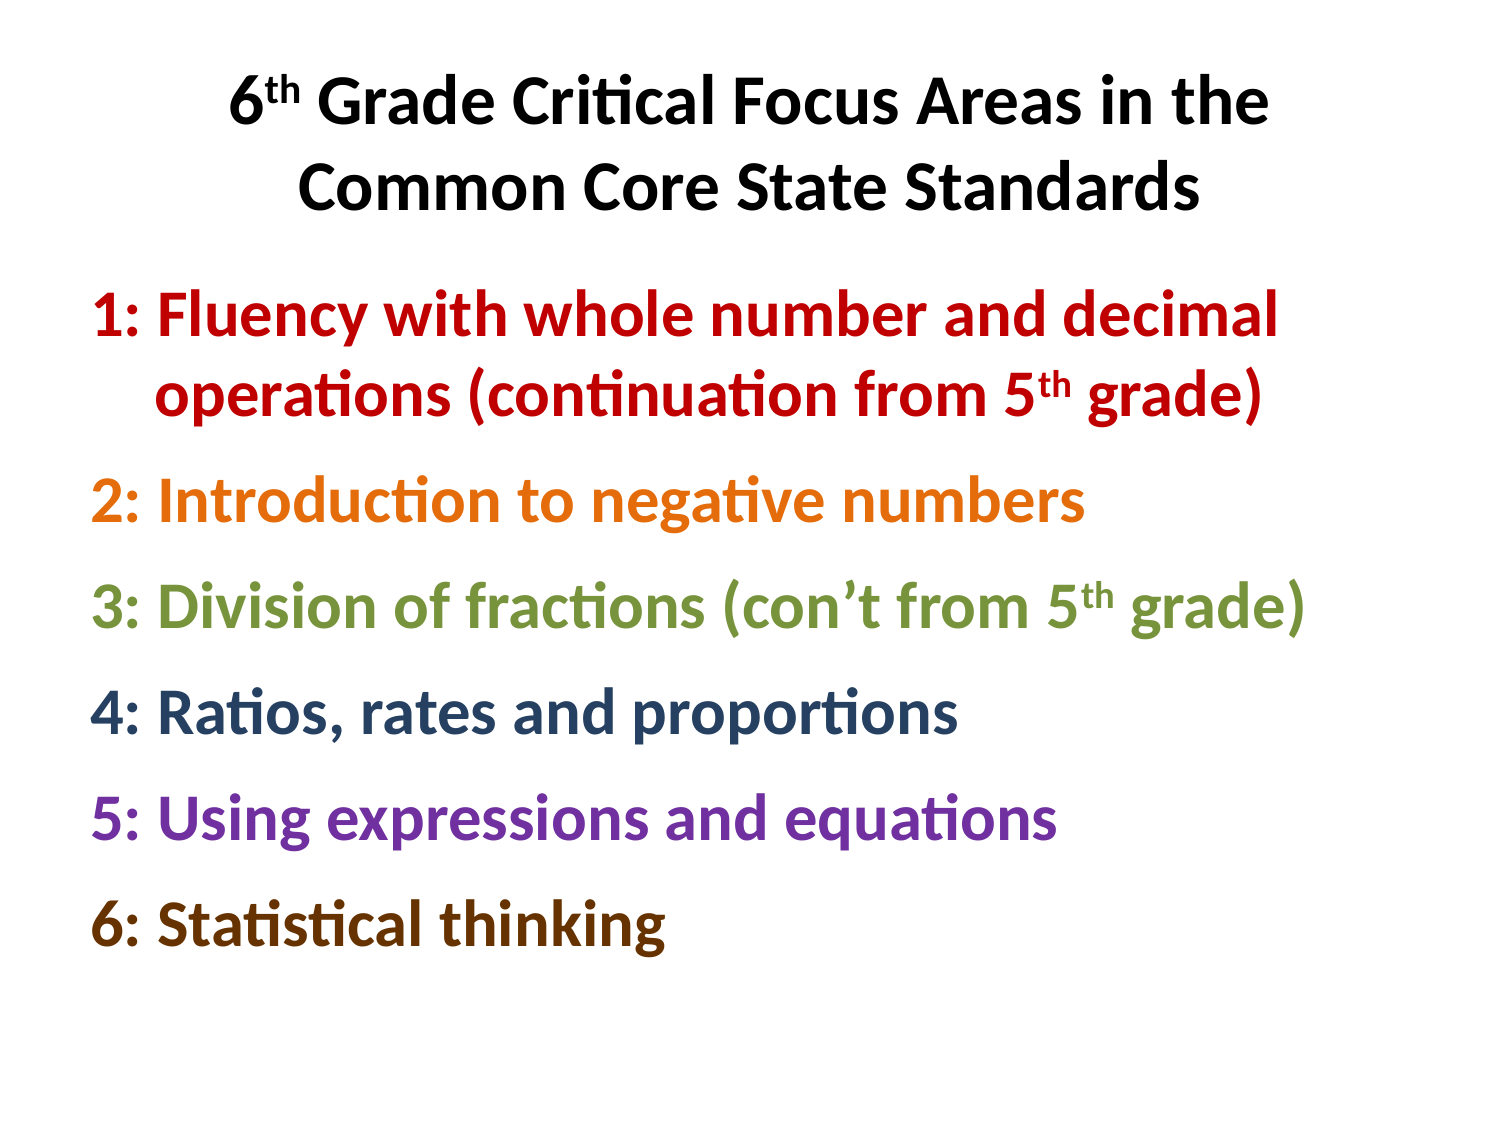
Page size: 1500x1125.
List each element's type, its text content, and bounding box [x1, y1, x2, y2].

title 6th Grade Critical Focus Areas in the Common Core State Standards [75, 45, 1425, 233]
list 1: Fluency with whole number and decimal operations (continuation from 5th grade) 2: Introduction to negative numbers 3: Division of fractions (con’t from 5th grade) 4: Ratios, rates and proportions 5: Using expressions and equations 6: Statistical thinking [75, 262, 1425, 1097]
